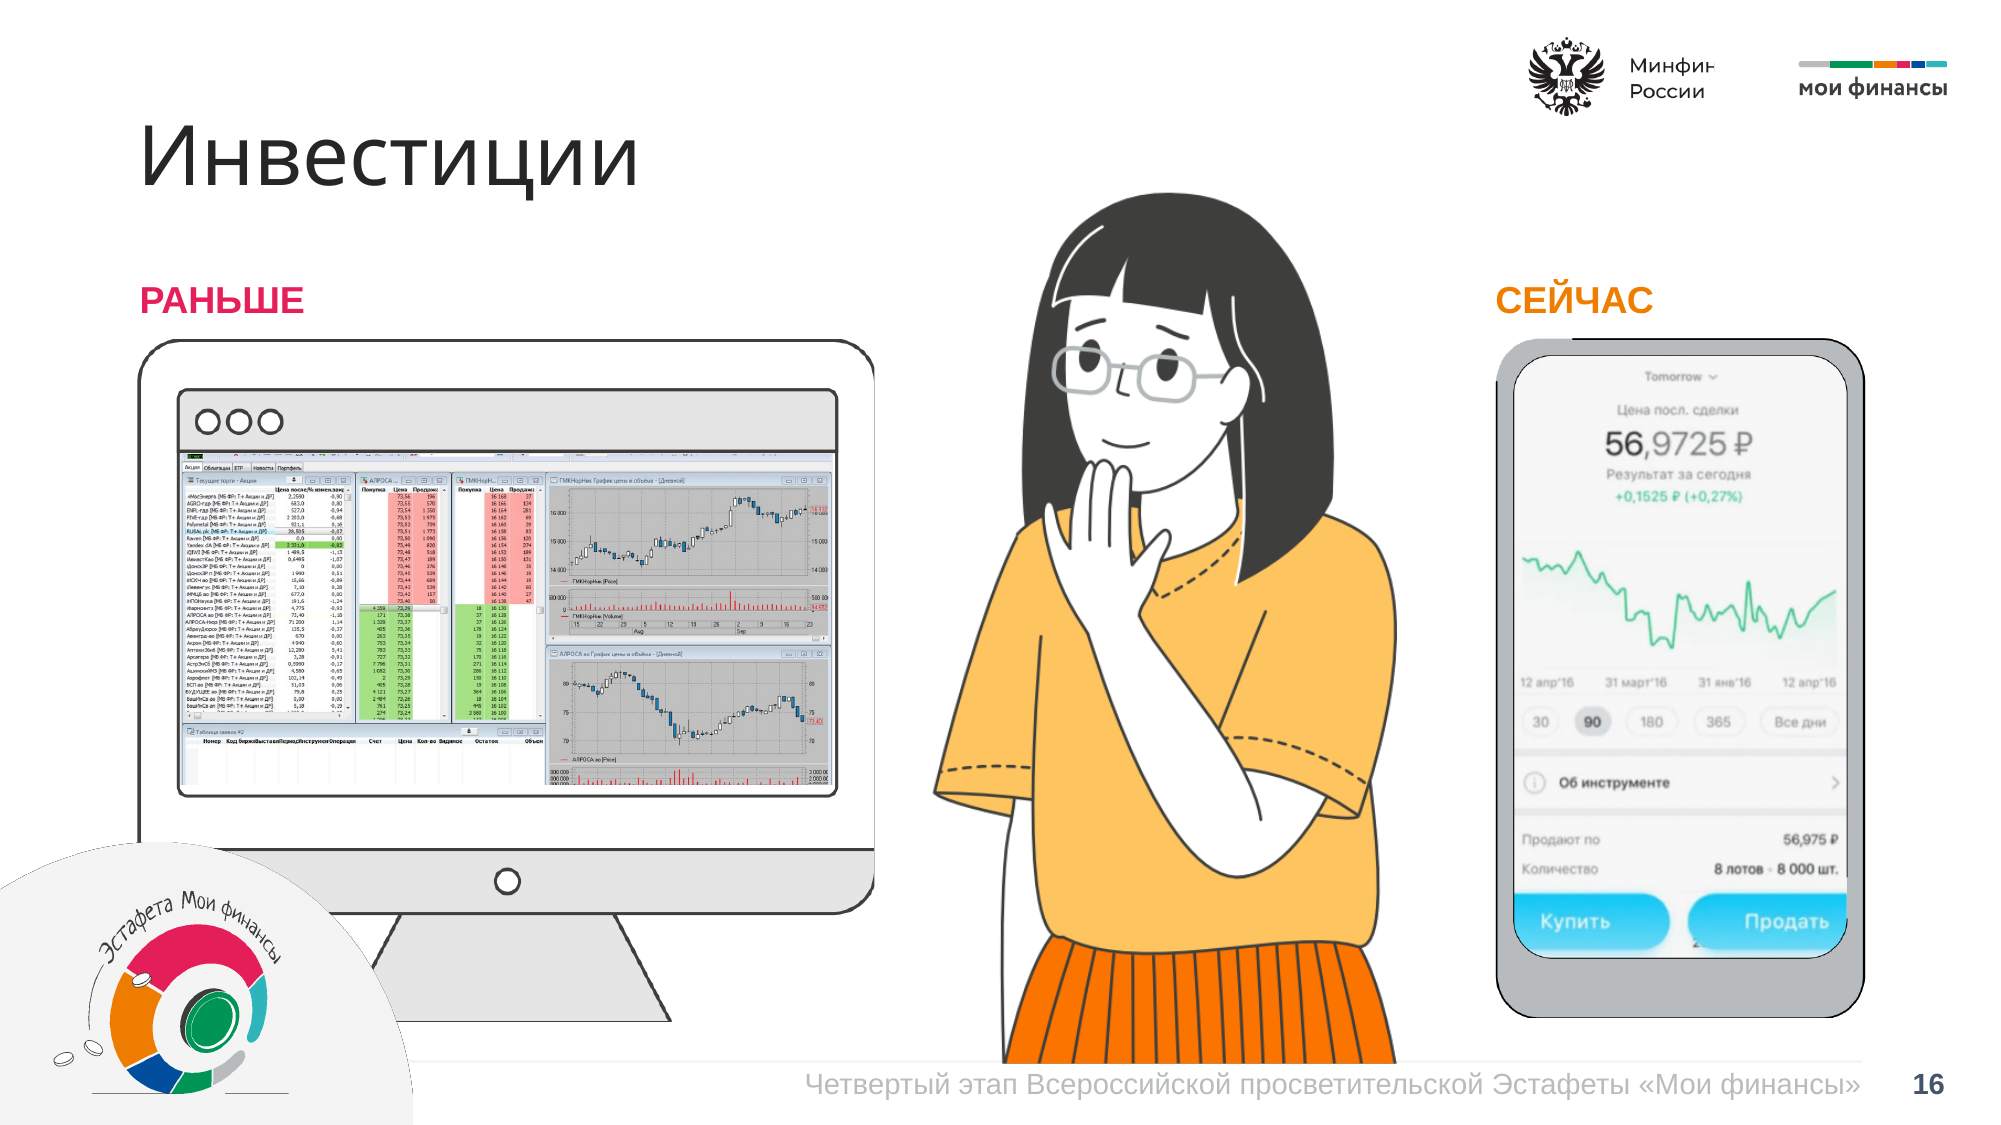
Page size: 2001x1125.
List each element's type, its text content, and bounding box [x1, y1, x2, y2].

picture [1456, 233, 1884, 1018]
text_box Инвестиции [137, 113, 777, 200]
picture [0, 173, 1416, 1125]
text_box РАНЬШЕ [139, 280, 375, 337]
text_box 16 [1862, 1064, 1945, 1125]
